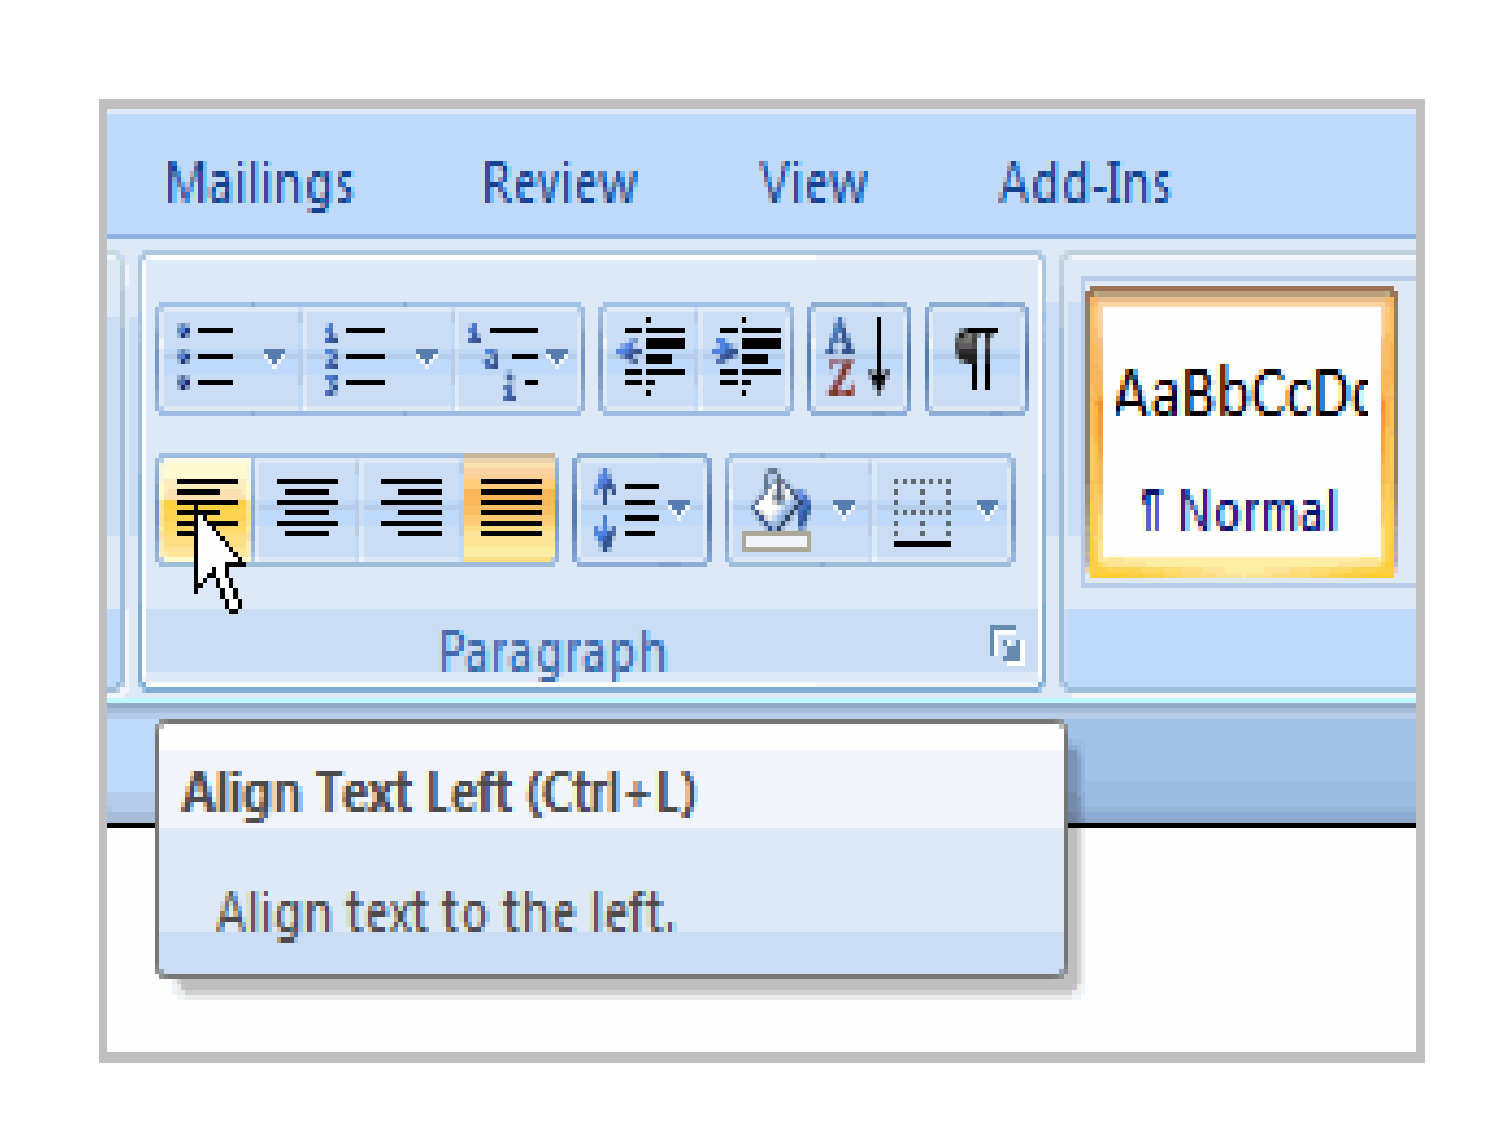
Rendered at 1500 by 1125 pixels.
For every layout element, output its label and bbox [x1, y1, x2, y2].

list [99, 99, 1426, 1063]
